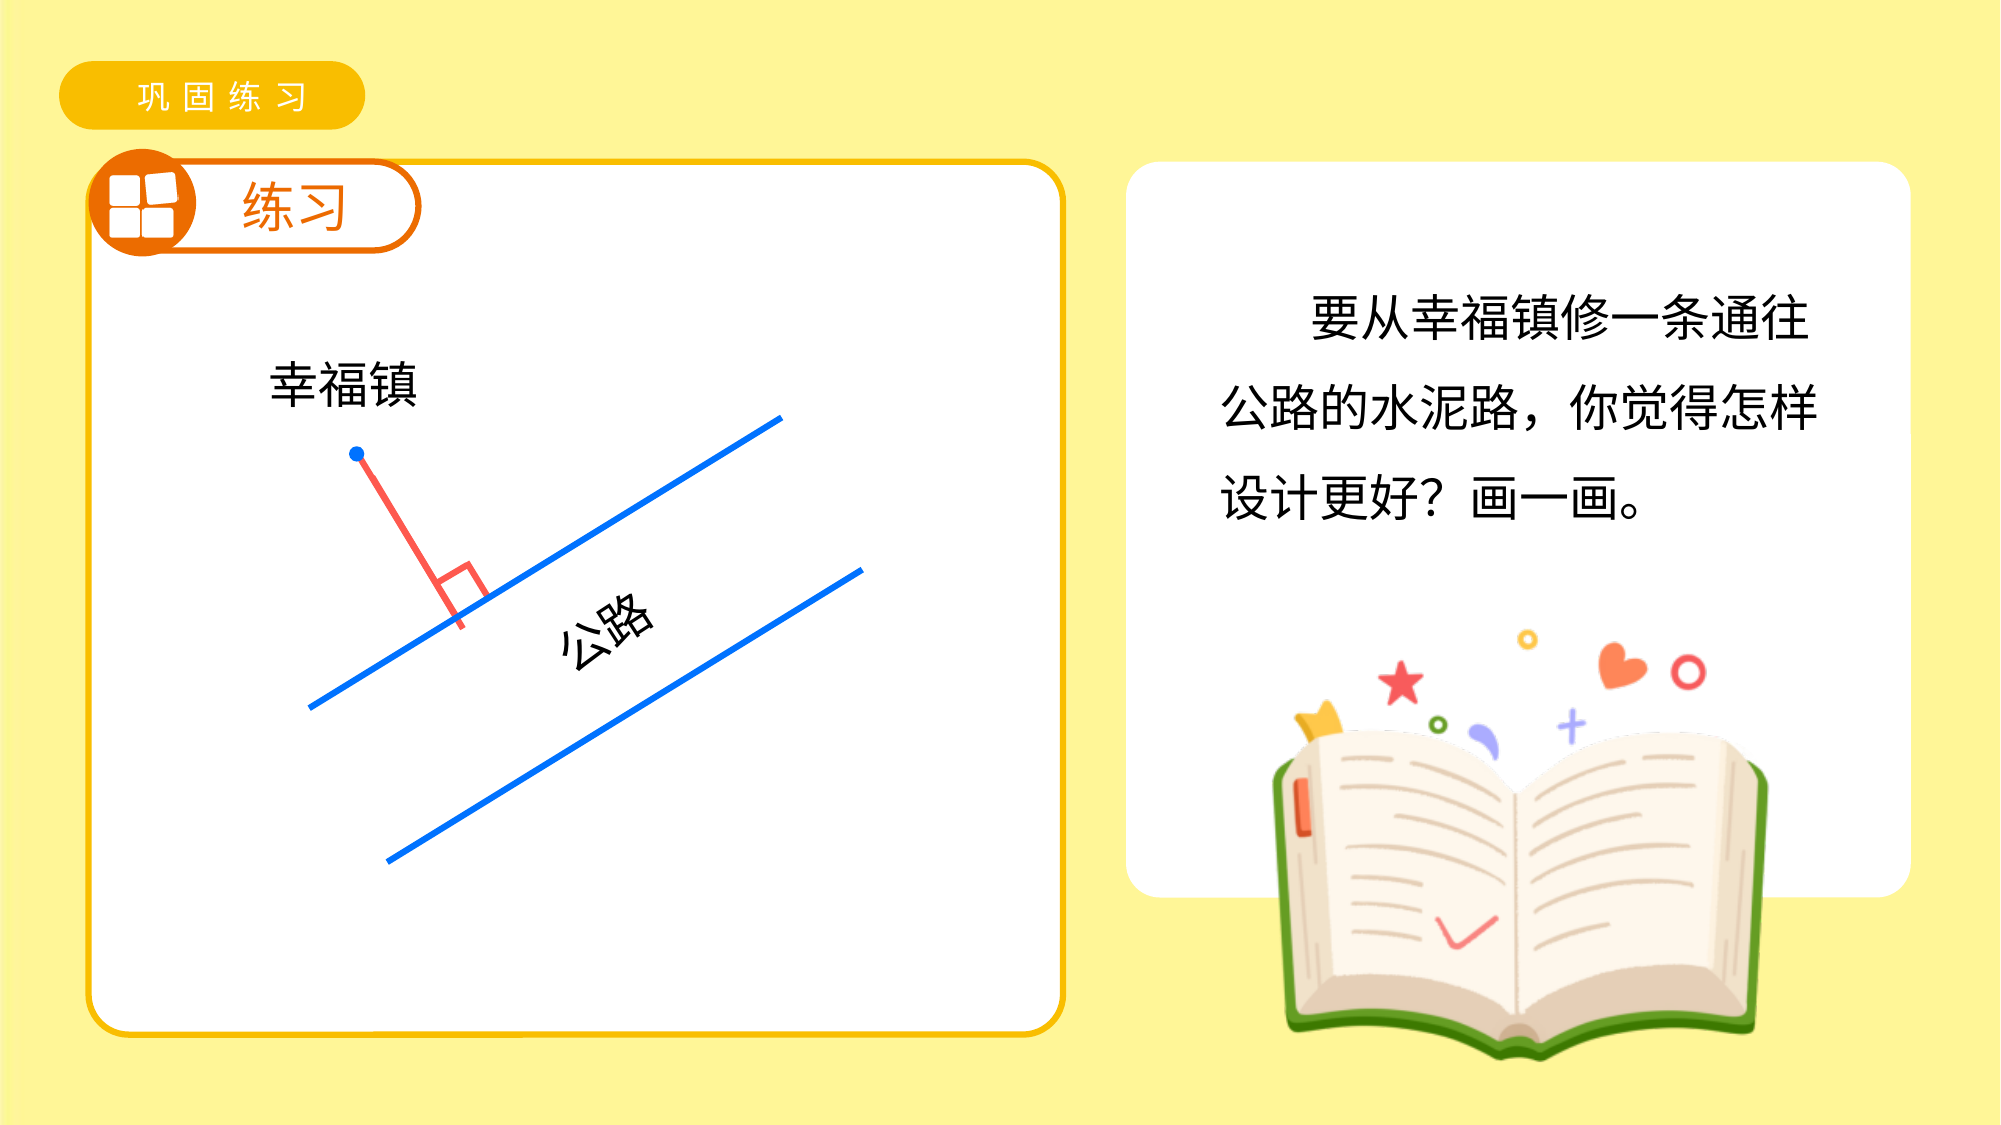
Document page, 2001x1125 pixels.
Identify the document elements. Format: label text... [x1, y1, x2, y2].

text_box [349, 447, 364, 461]
text_box 公路 [528, 552, 698, 699]
picture [0, 0, 2001, 1125]
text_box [435, 561, 491, 596]
text_box [1125, 160, 1912, 899]
text_box 要从幸福镇修一条通往公路的水泥路，你觉得怎样设计更好？画一画。 [1204, 249, 1852, 481]
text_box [88, 148, 419, 257]
text_box [87, 160, 1065, 1036]
text_box 幸福镇 [253, 346, 491, 421]
